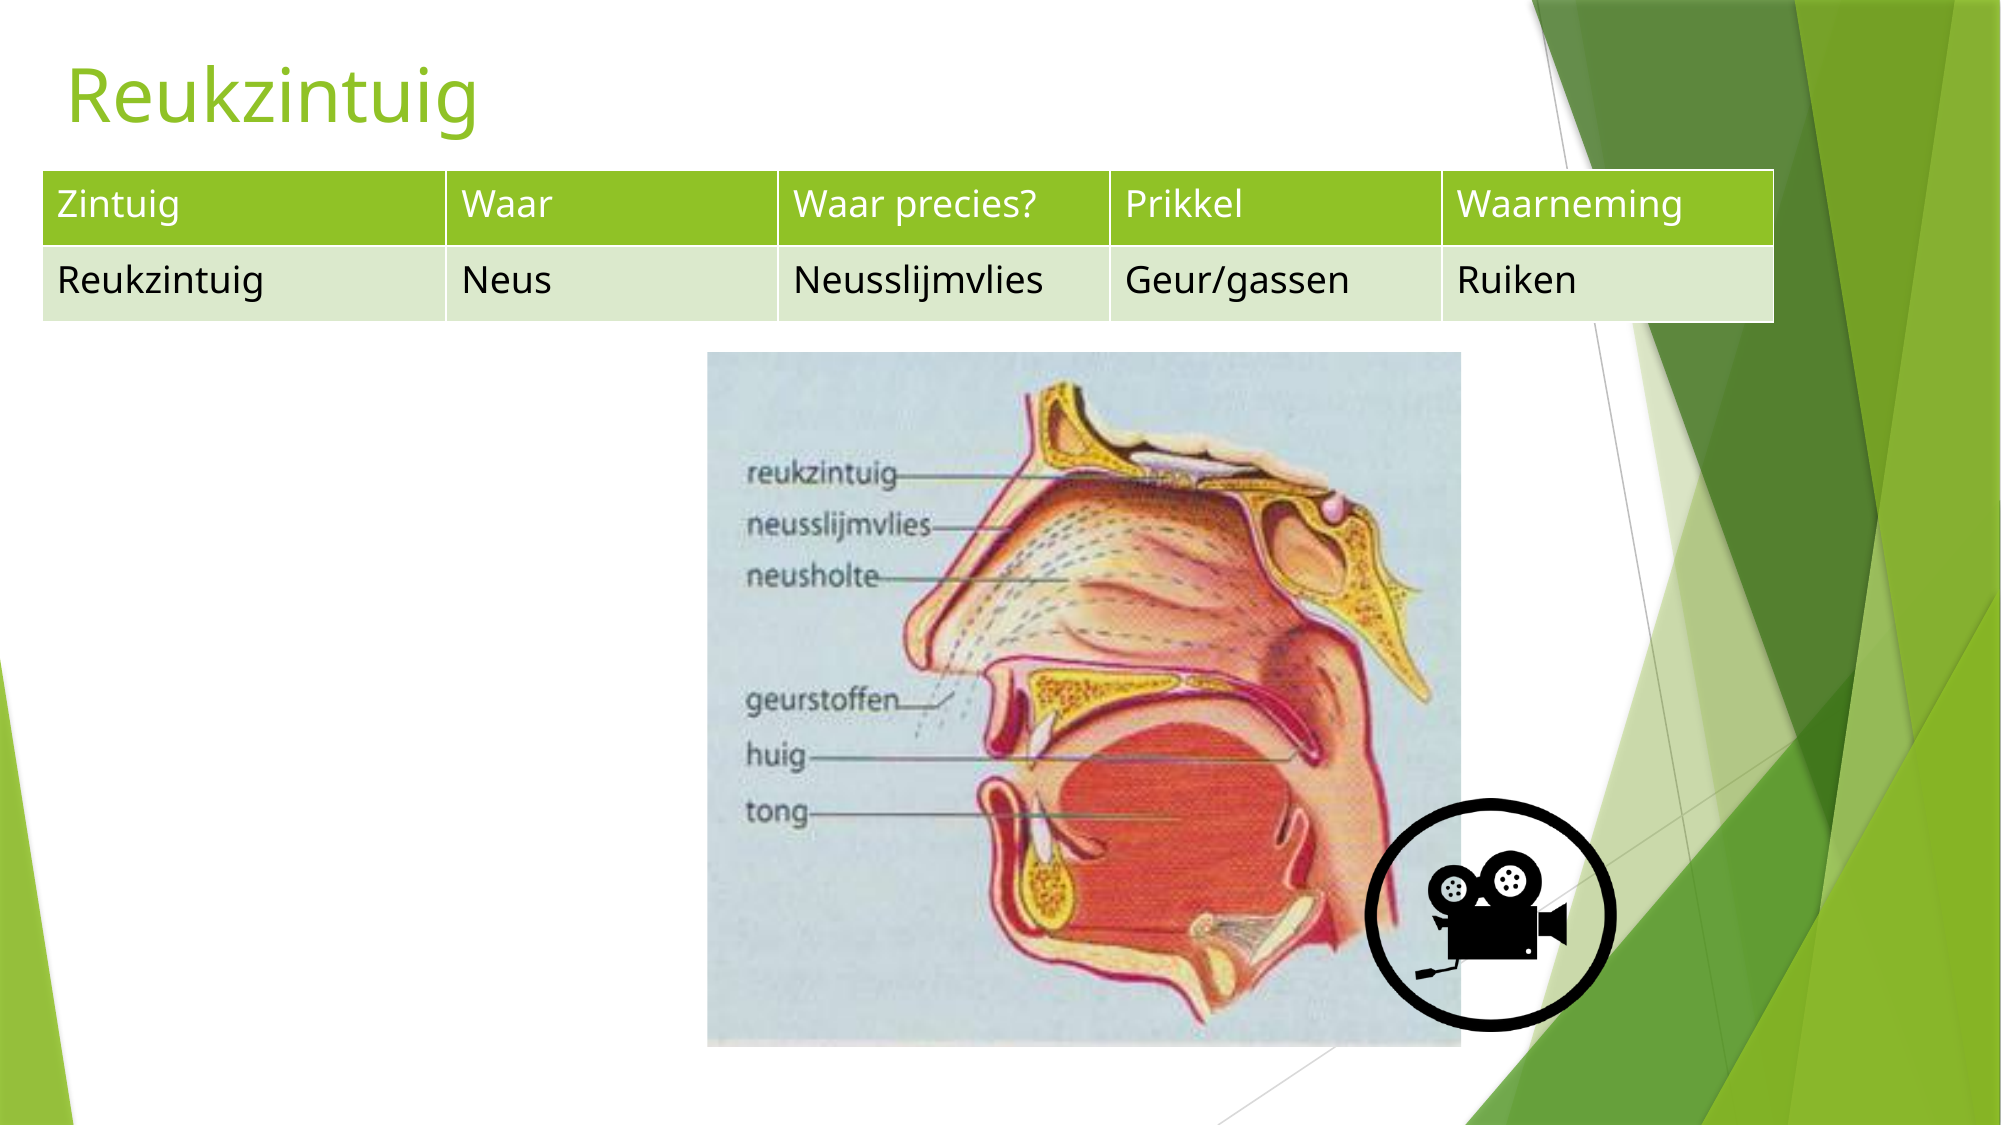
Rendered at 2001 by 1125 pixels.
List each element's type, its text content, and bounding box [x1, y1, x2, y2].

table_cell Geur/gassen [1111, 247, 1441, 321]
picture [706, 352, 1618, 1048]
table_cell Neusslijmvlies [779, 247, 1109, 321]
table_header Waar precies? [779, 171, 1109, 245]
table_header Waar [447, 171, 777, 245]
table_cell Ruiken [1443, 247, 1773, 321]
table_cell Reukzintuig [43, 247, 445, 321]
table_header Prikkel [1111, 171, 1441, 245]
table_cell Neus [447, 247, 777, 321]
table_header Waarneming [1443, 171, 1773, 245]
title Reukzintuig [50, 39, 1462, 169]
table_header Zintuig [43, 171, 445, 245]
